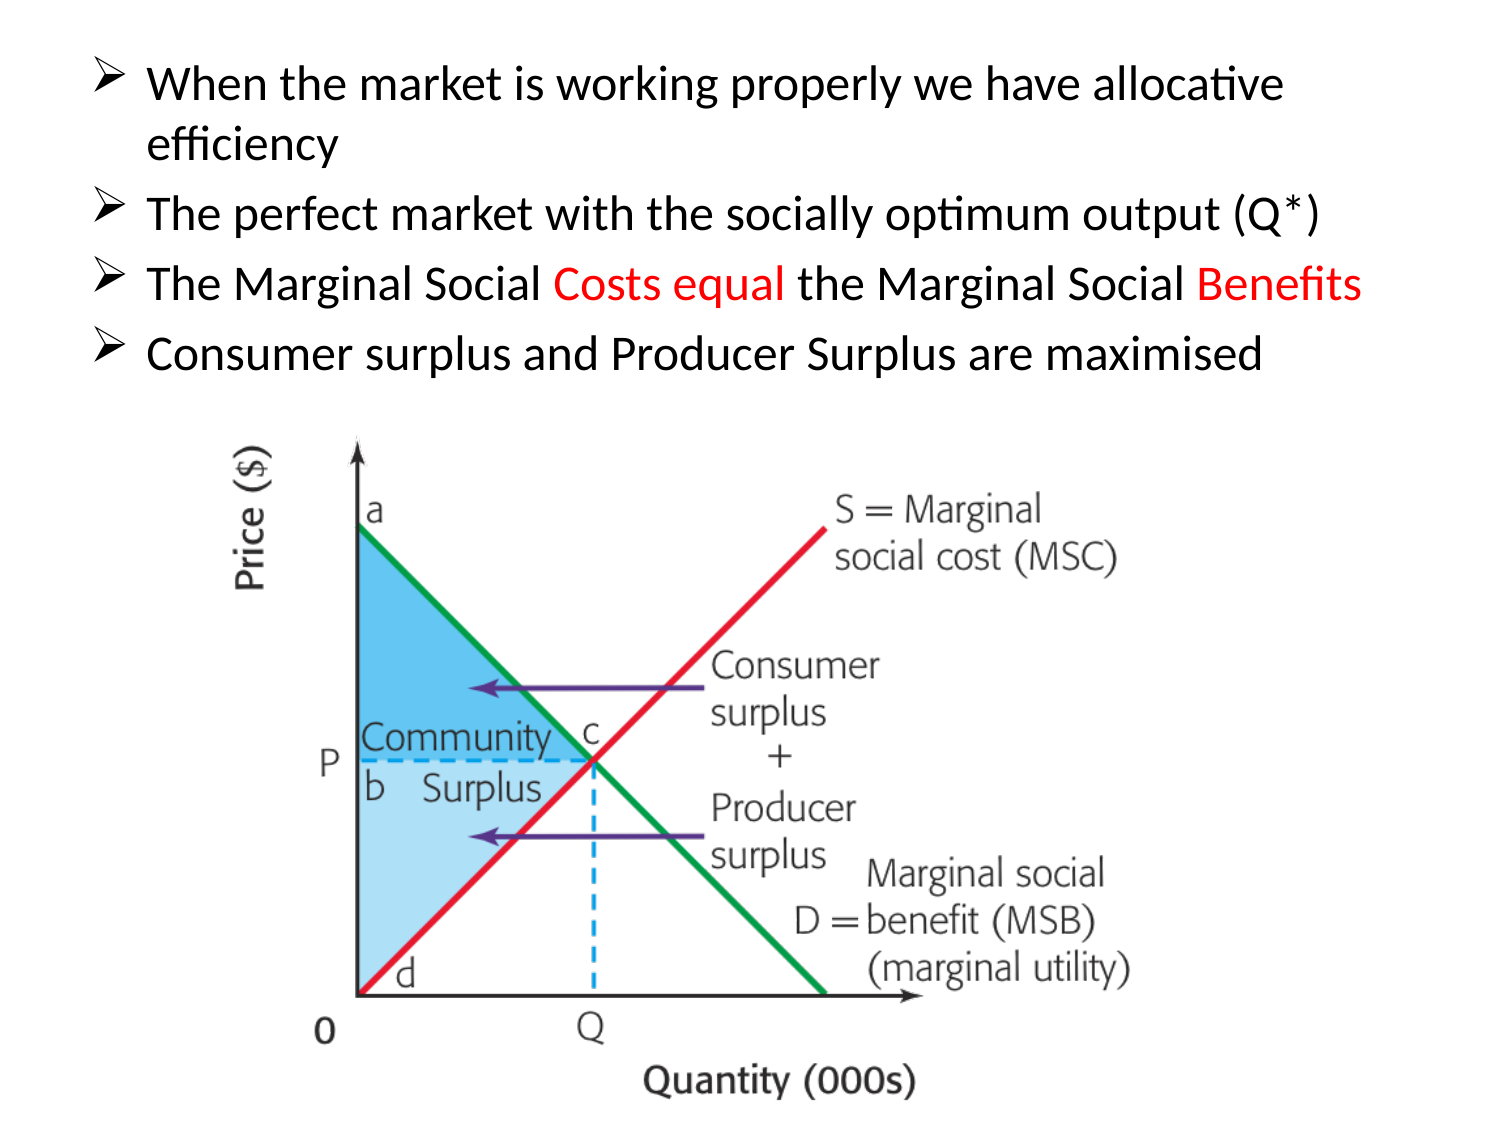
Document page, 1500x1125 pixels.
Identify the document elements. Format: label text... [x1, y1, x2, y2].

picture [229, 435, 1135, 1125]
list When the market is working properly we have allocative efficiency The perfect market with the socially optimum output (Q*) The Marginal Social Costs equal the Marginal Social Benefits Consumer surplus and Producer Surplus are maximised [75, 42, 1425, 1005]
